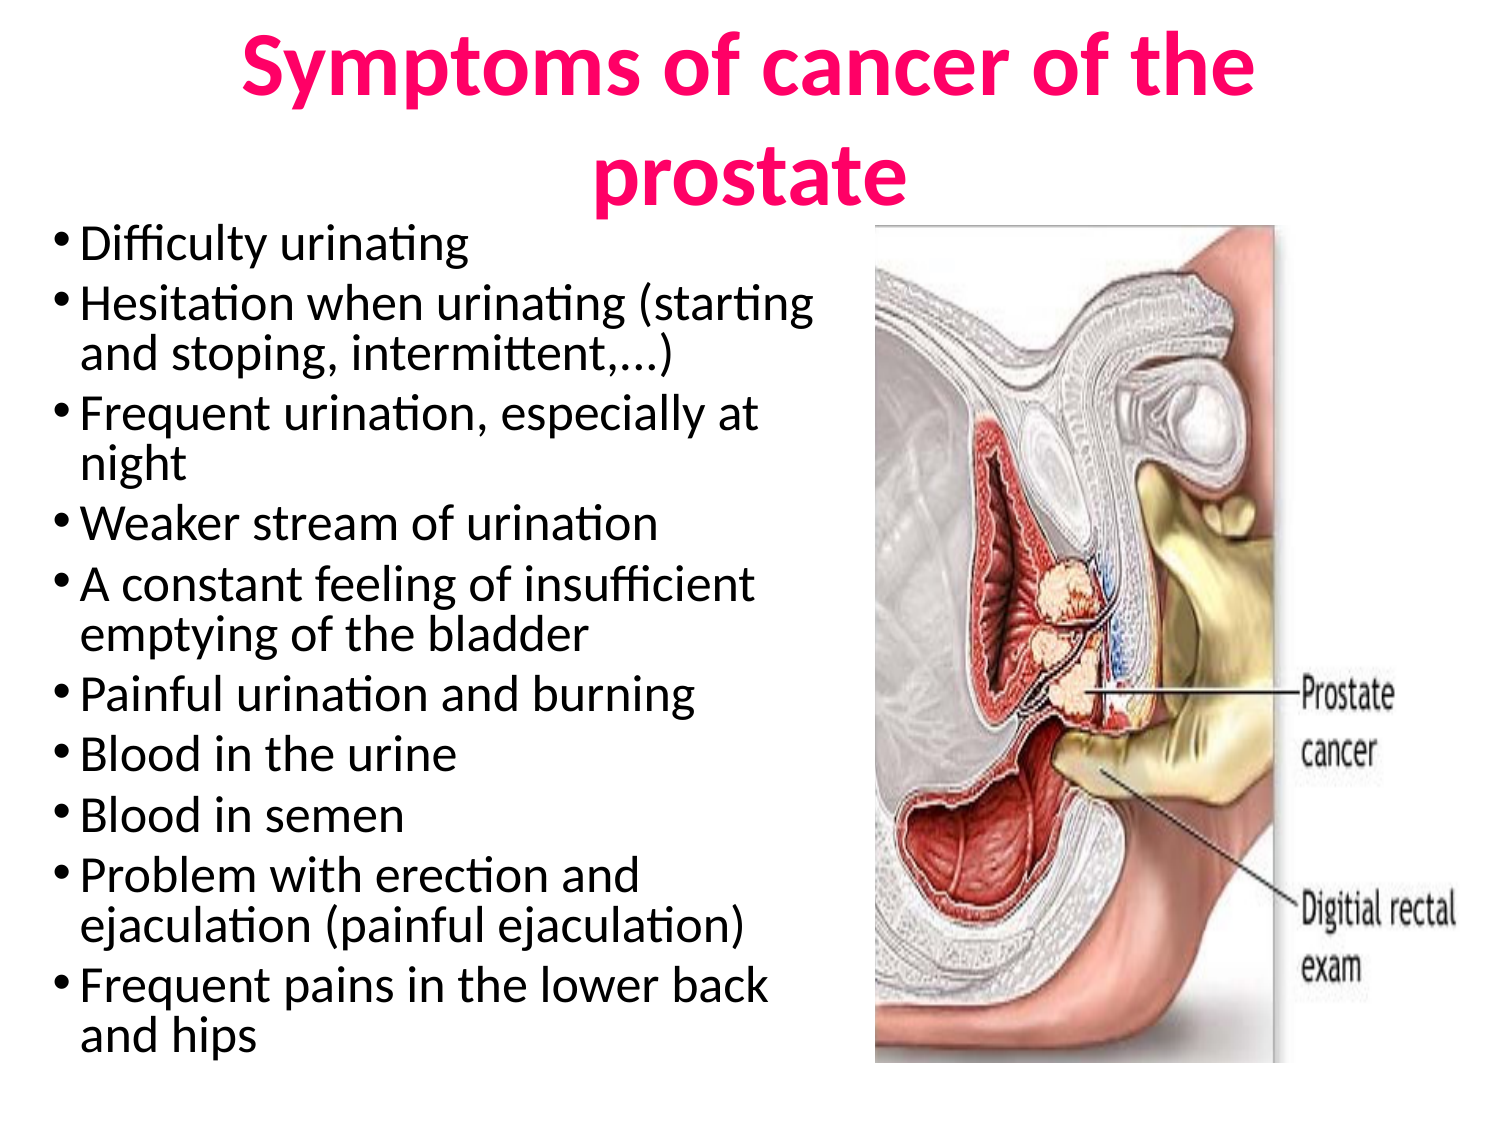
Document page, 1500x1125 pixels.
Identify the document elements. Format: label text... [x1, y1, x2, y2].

list Difficulty urinating Hesitation when urinating (starting and stoping, intermittent,...) Frequent urination, especially at night Weaker stream of urination A constant feeling of insufficient emptying of the bladder Painful urination and burning Blood in the urine Blood in semen Problem with erection and ejaculation (painful ejaculation) Frequent pains in the lower back and hips [37, 212, 838, 1075]
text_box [874, 224, 1463, 1063]
title Symptoms of cancer of the prostate [75, 45, 1425, 183]
